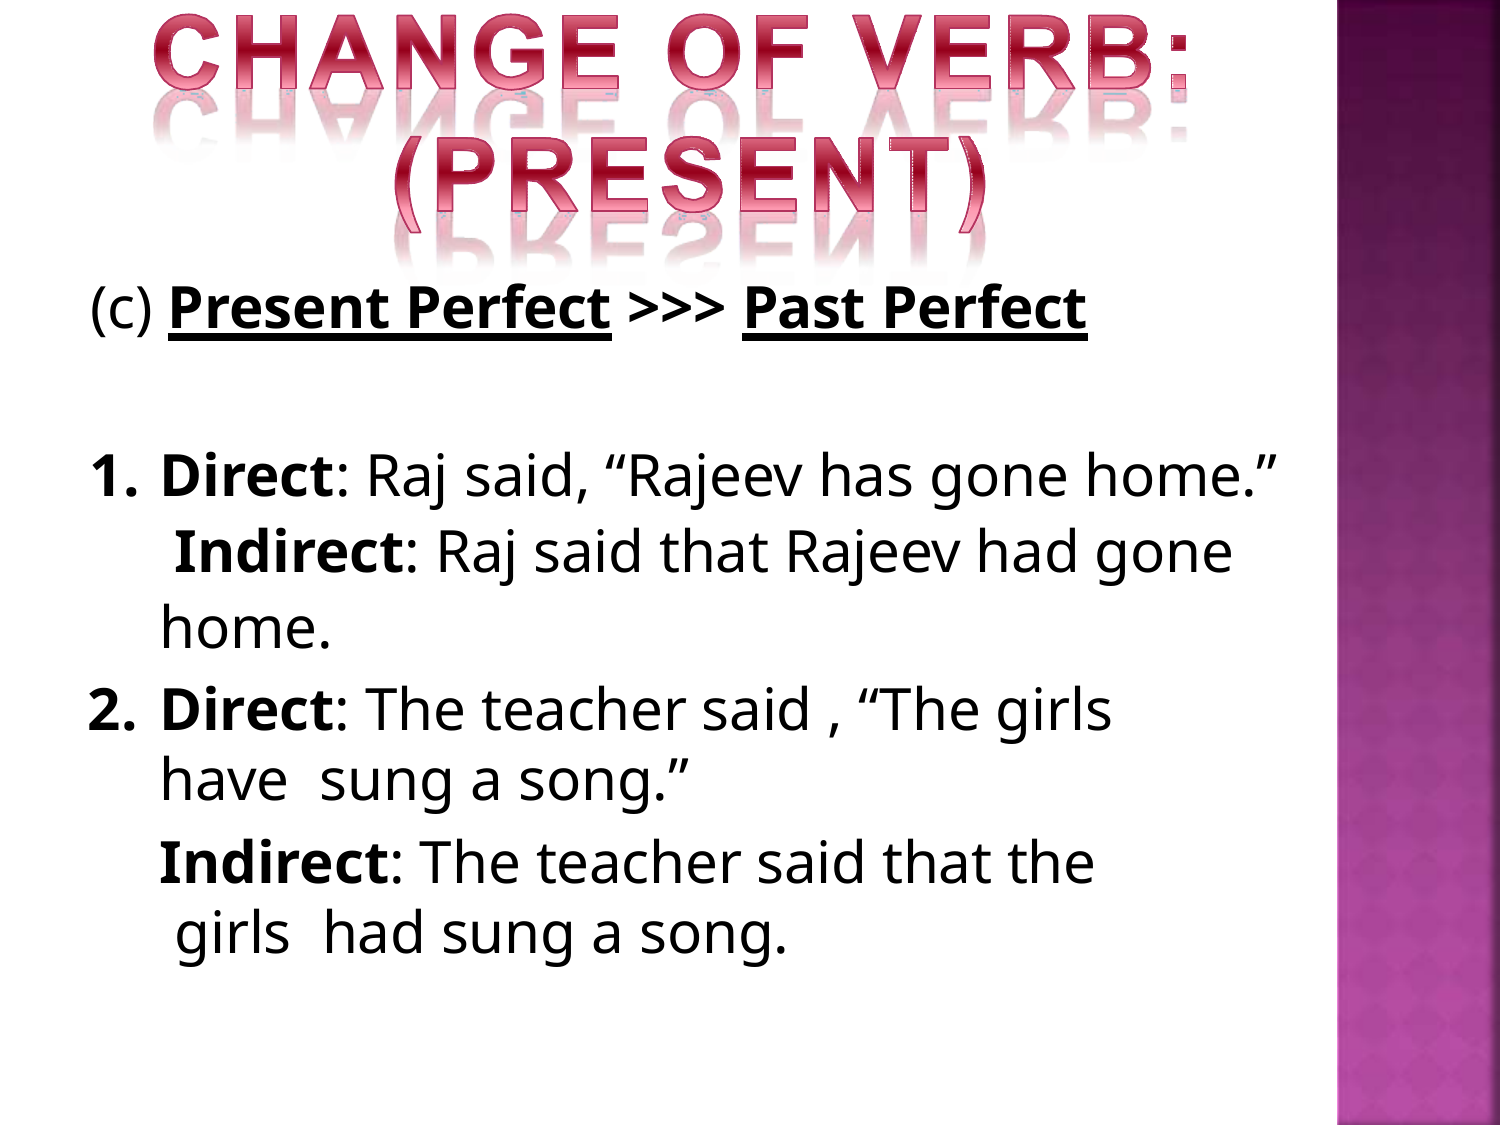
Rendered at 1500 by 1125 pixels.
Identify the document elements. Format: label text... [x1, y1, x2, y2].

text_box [152, 13, 1188, 166]
picture [1337, 0, 1500, 1125]
text_box (c) Present Perfect >>> Past Perfect Direct: Raj said, “Rajeev has gone home.” Indirect: Raj said that Rajeev had gone home. Direct: The teacher said , “The girls have sung a song.” Indirect: The teacher said that the girls had sung a song. [87, 267, 1279, 965]
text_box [393, 135, 987, 288]
